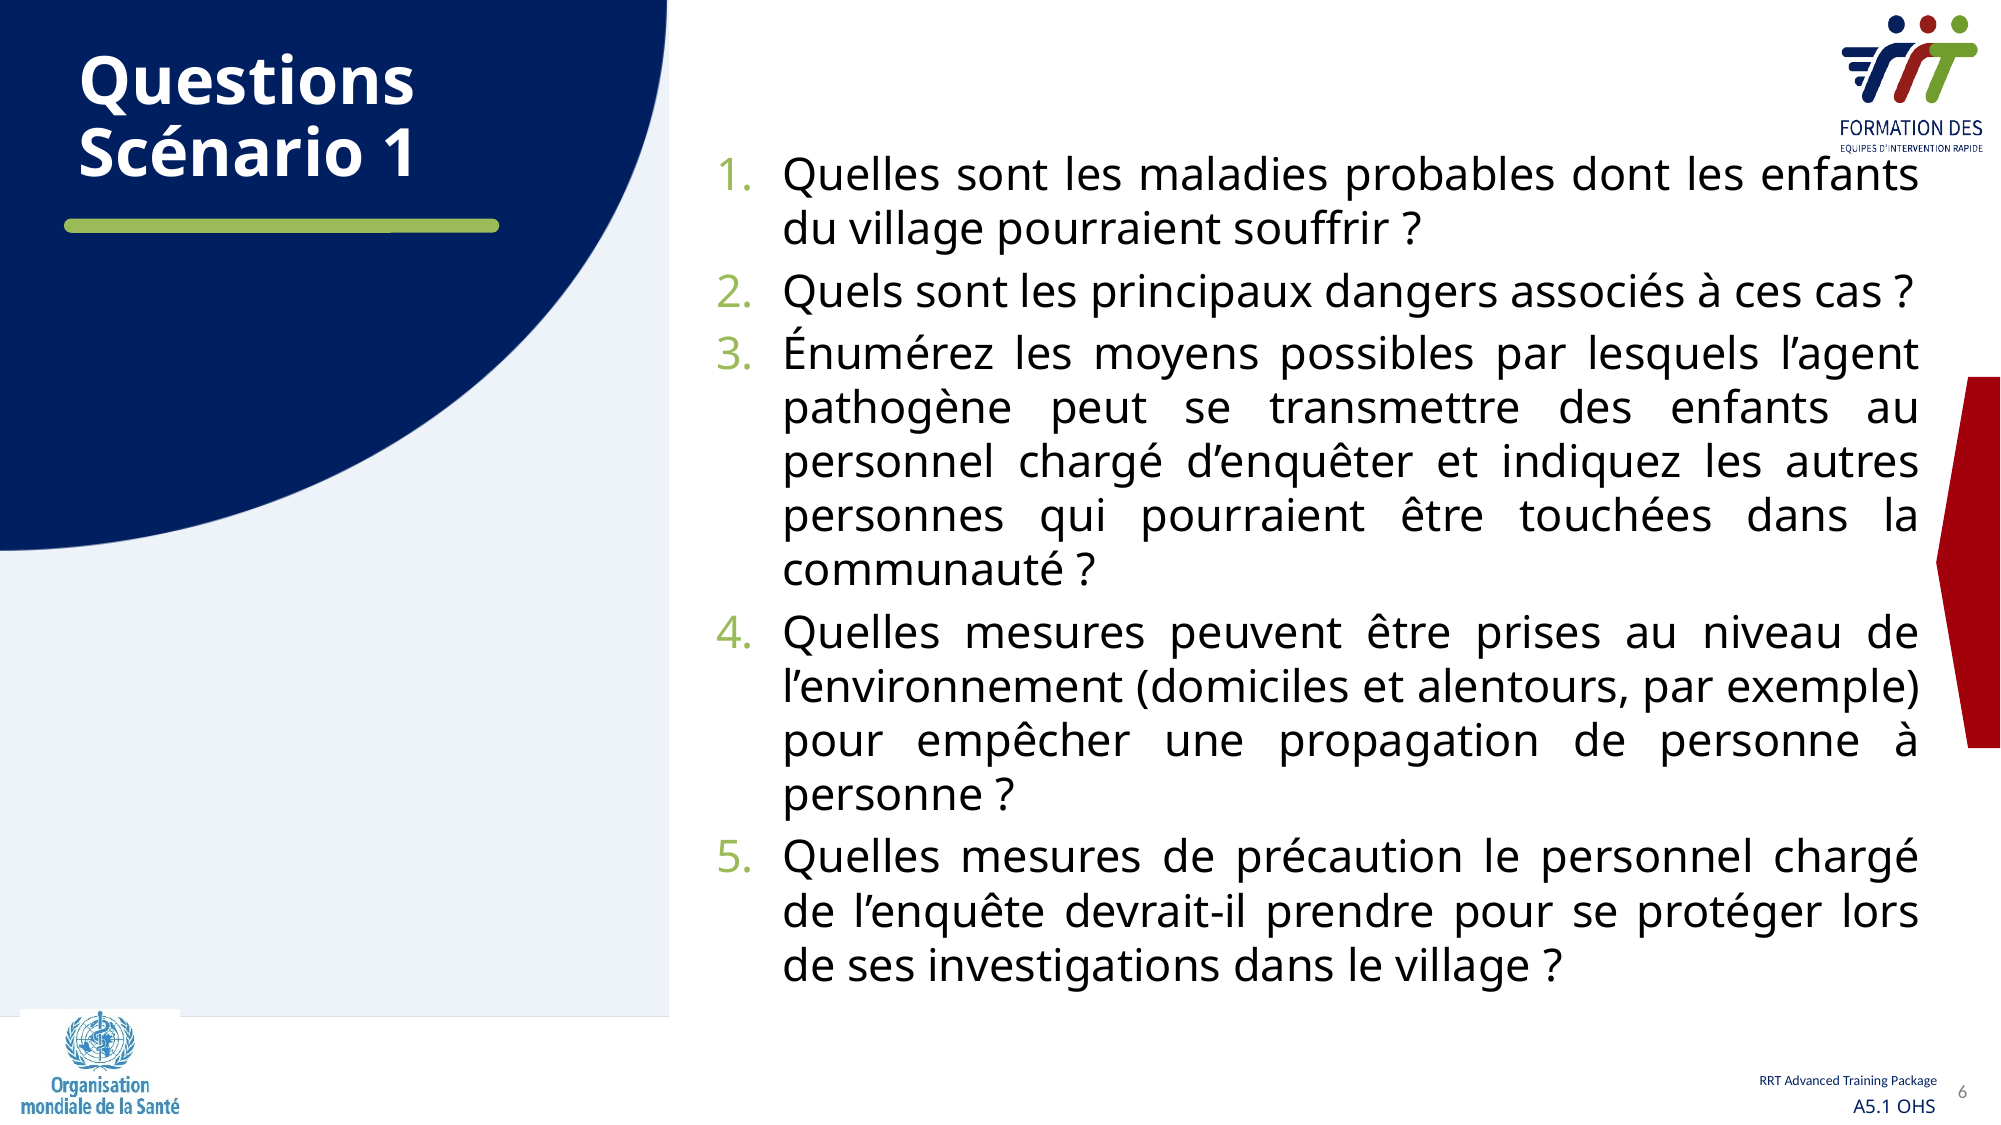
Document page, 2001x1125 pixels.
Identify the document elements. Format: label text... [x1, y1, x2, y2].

picture [0, 0, 669, 1115]
title Questions Scénario 1 [63, 24, 527, 213]
picture [1840, 14, 1983, 154]
list Quelles sont les maladies probables dont les enfants du village pourraient souffrir ? Quels sont les principaux dangers associés à ces cas ? Énumérez les moyens possibles par lesquels l’agent pathogène peut se transmettre des enfants au personnel chargé d’enquêter et indiquez les autres personnes qui pourraient être touchées dans la communauté ? Quelles mesures peuvent être prises au niveau de l’environnement (domiciles et alentours, par exemple) pour empêcher une propagation de personne à personne ? Quelles mesures de précaution le personnel chargé de l’enquête devrait-il prendre pour se protéger lors de ses investigations dans le village ? [701, 138, 1937, 1049]
